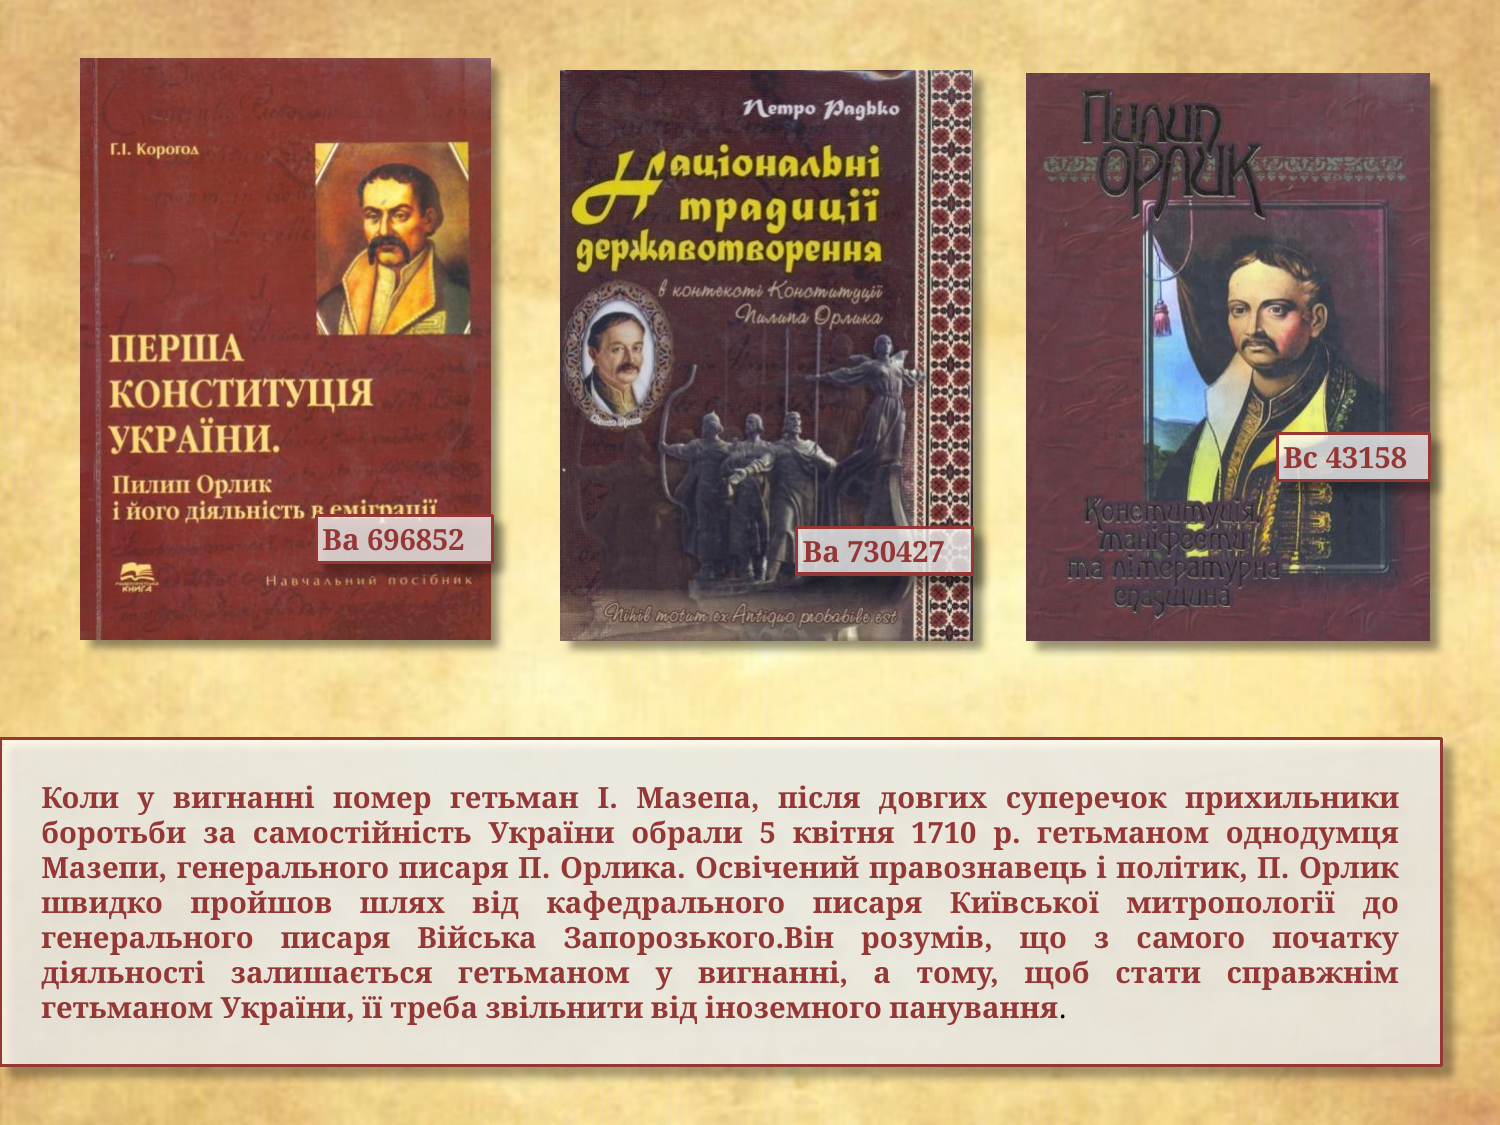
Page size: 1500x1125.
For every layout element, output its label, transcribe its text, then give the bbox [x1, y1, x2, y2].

text_box Коли у вигнанні помер гетьман I. Мазепа, після довгих суперечок прихильники боротьби за самостійність України обрали 5 квітня 1710 р. гетьманом однодумця Мазепи, генерального писаря П. Орлика. Освічений правознавець і політик, П. Орлик швидко пройшов шлях від кафедрального писаря Київської митропології до генерального писаря Війська Запорозького.Він розумів, що з самого початку діяльності залишається гетьманом у вигнанні, а тому, щоб стати справжнім гетьманом України, її треба звільнити від іноземного панування. [0, 738, 1442, 1066]
text_box Вс 31791 [0, 0, 1500, 1125]
picture [1025, 73, 1430, 642]
picture [560, 70, 973, 641]
picture [80, 58, 491, 640]
